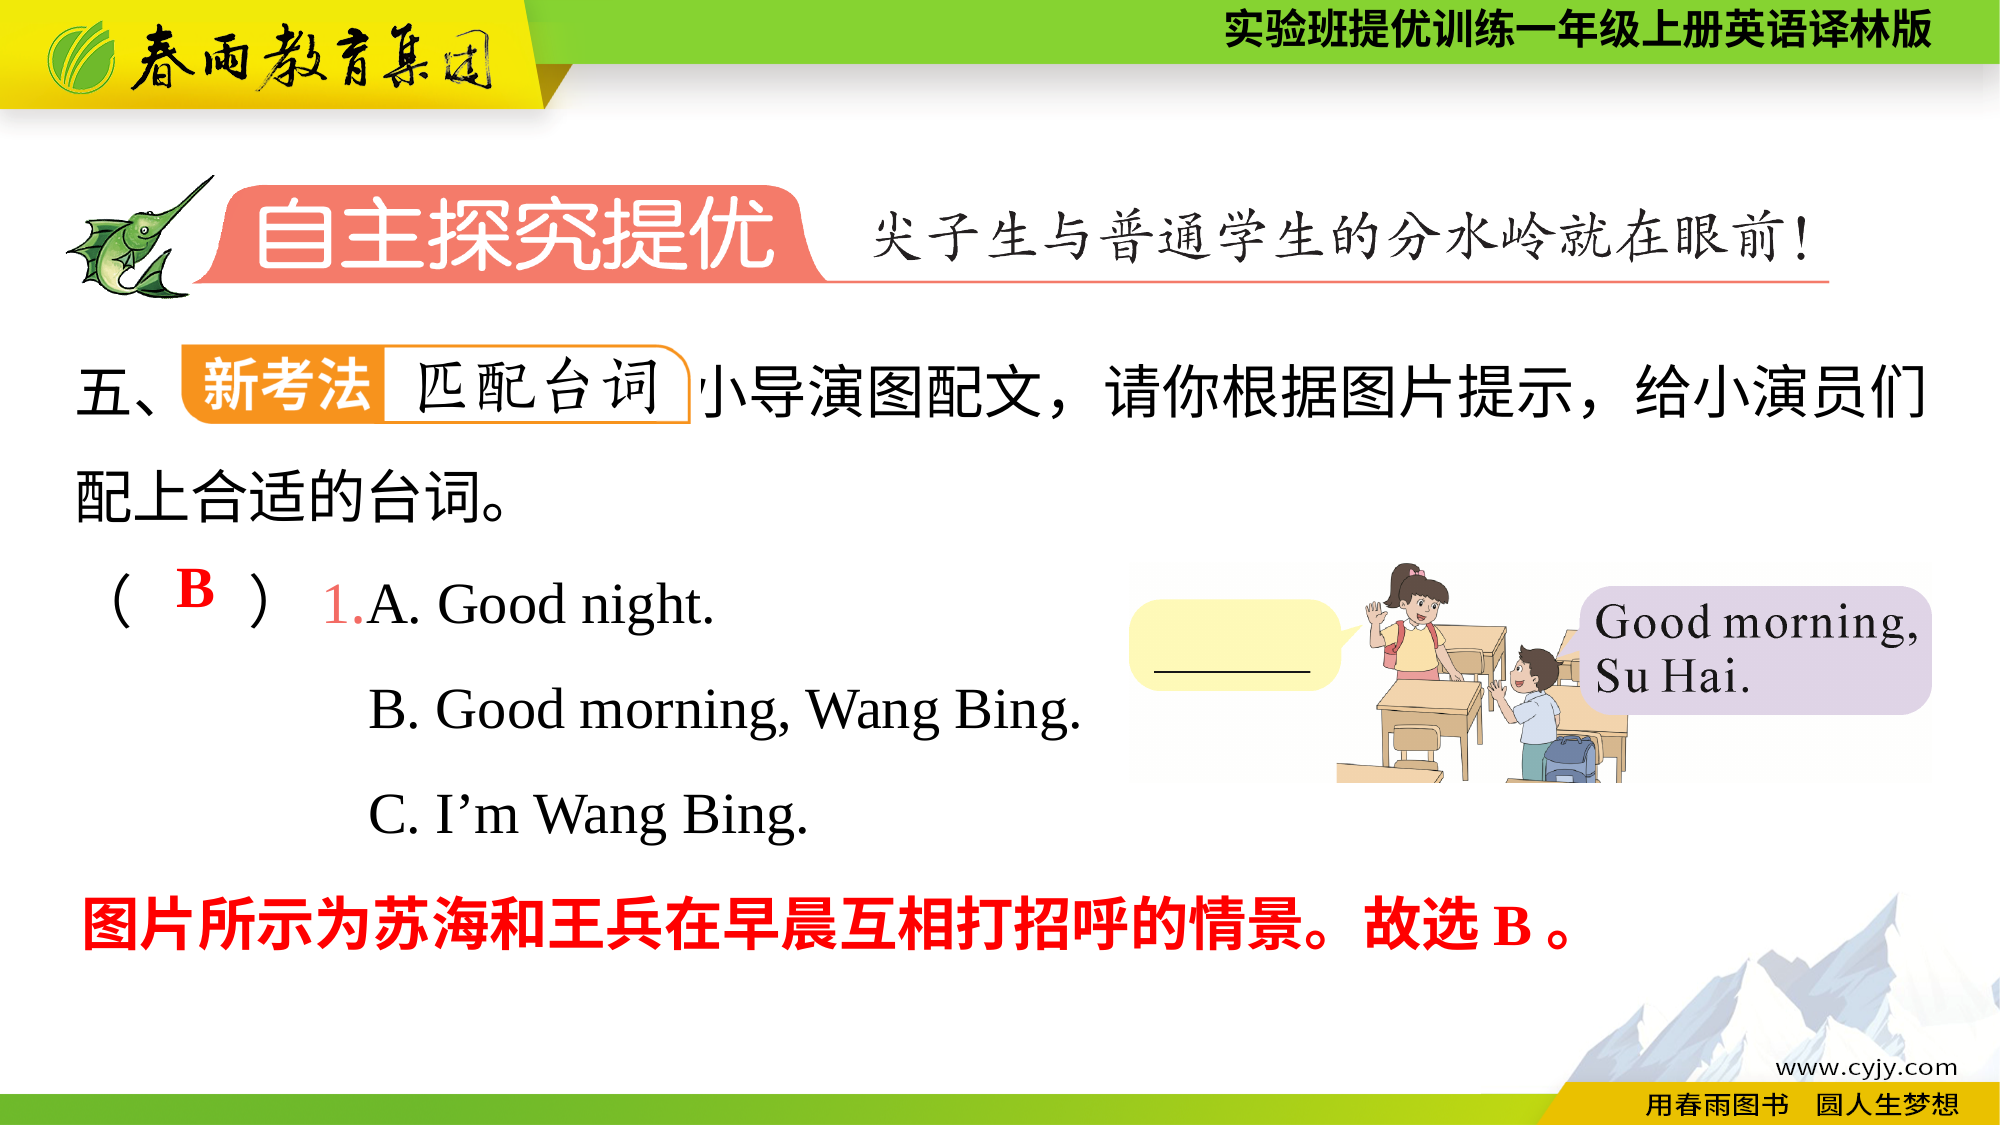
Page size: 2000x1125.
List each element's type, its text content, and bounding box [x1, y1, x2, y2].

text_box 图片所示为苏海和王兵在早晨互相打招呼的情景。故选B。 [66, 844, 1951, 965]
picture [0, 0, 2000, 1125]
list 五、 小小导演图配文，请你根据图片提示，给小演员们配上合适的台词。 （ ）1.A. Good night. B. Good morning, Wang Bing. C. I’m Wang Bing. [59, 312, 1944, 858]
text_box B [161, 541, 231, 627]
